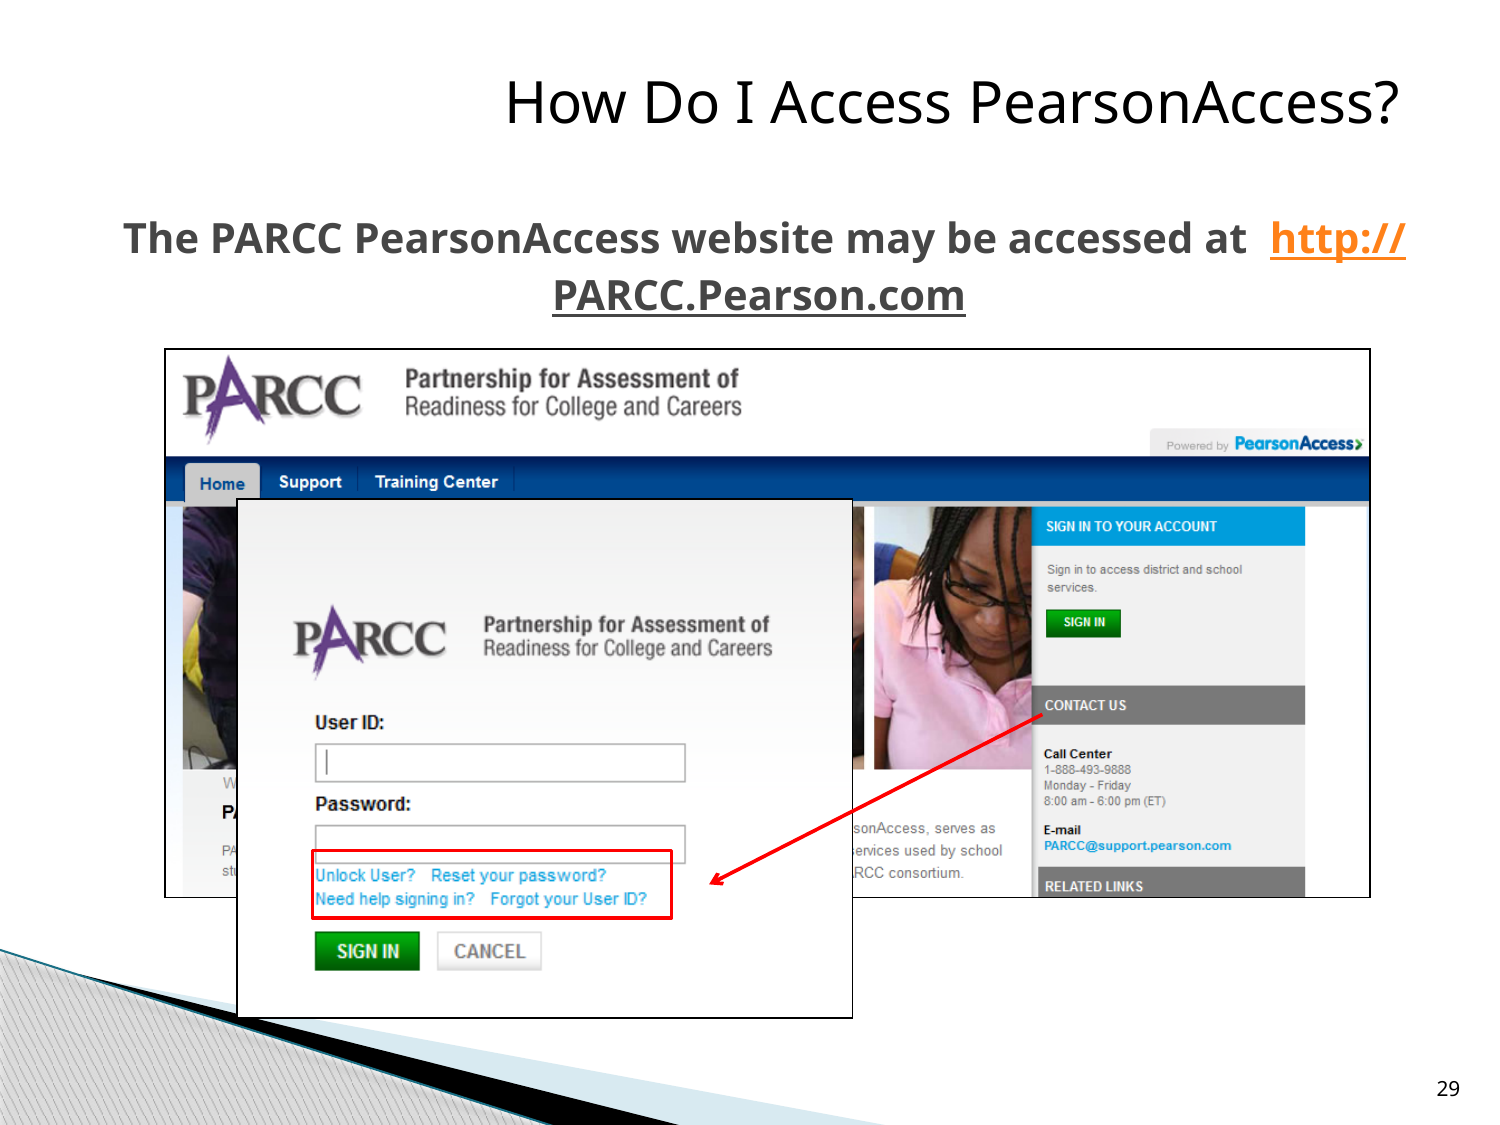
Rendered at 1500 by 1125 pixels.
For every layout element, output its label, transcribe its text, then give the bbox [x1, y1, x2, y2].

title The PARCC PearsonAccess website may be accessed at http://PARCC.Pearson.com [53, 200, 1476, 338]
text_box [708, 714, 1043, 885]
slide_number 29 [1418, 1051, 1479, 1112]
picture [165, 349, 1370, 1018]
text_box How Do I Access PearsonAccess? [462, 0, 1500, 200]
